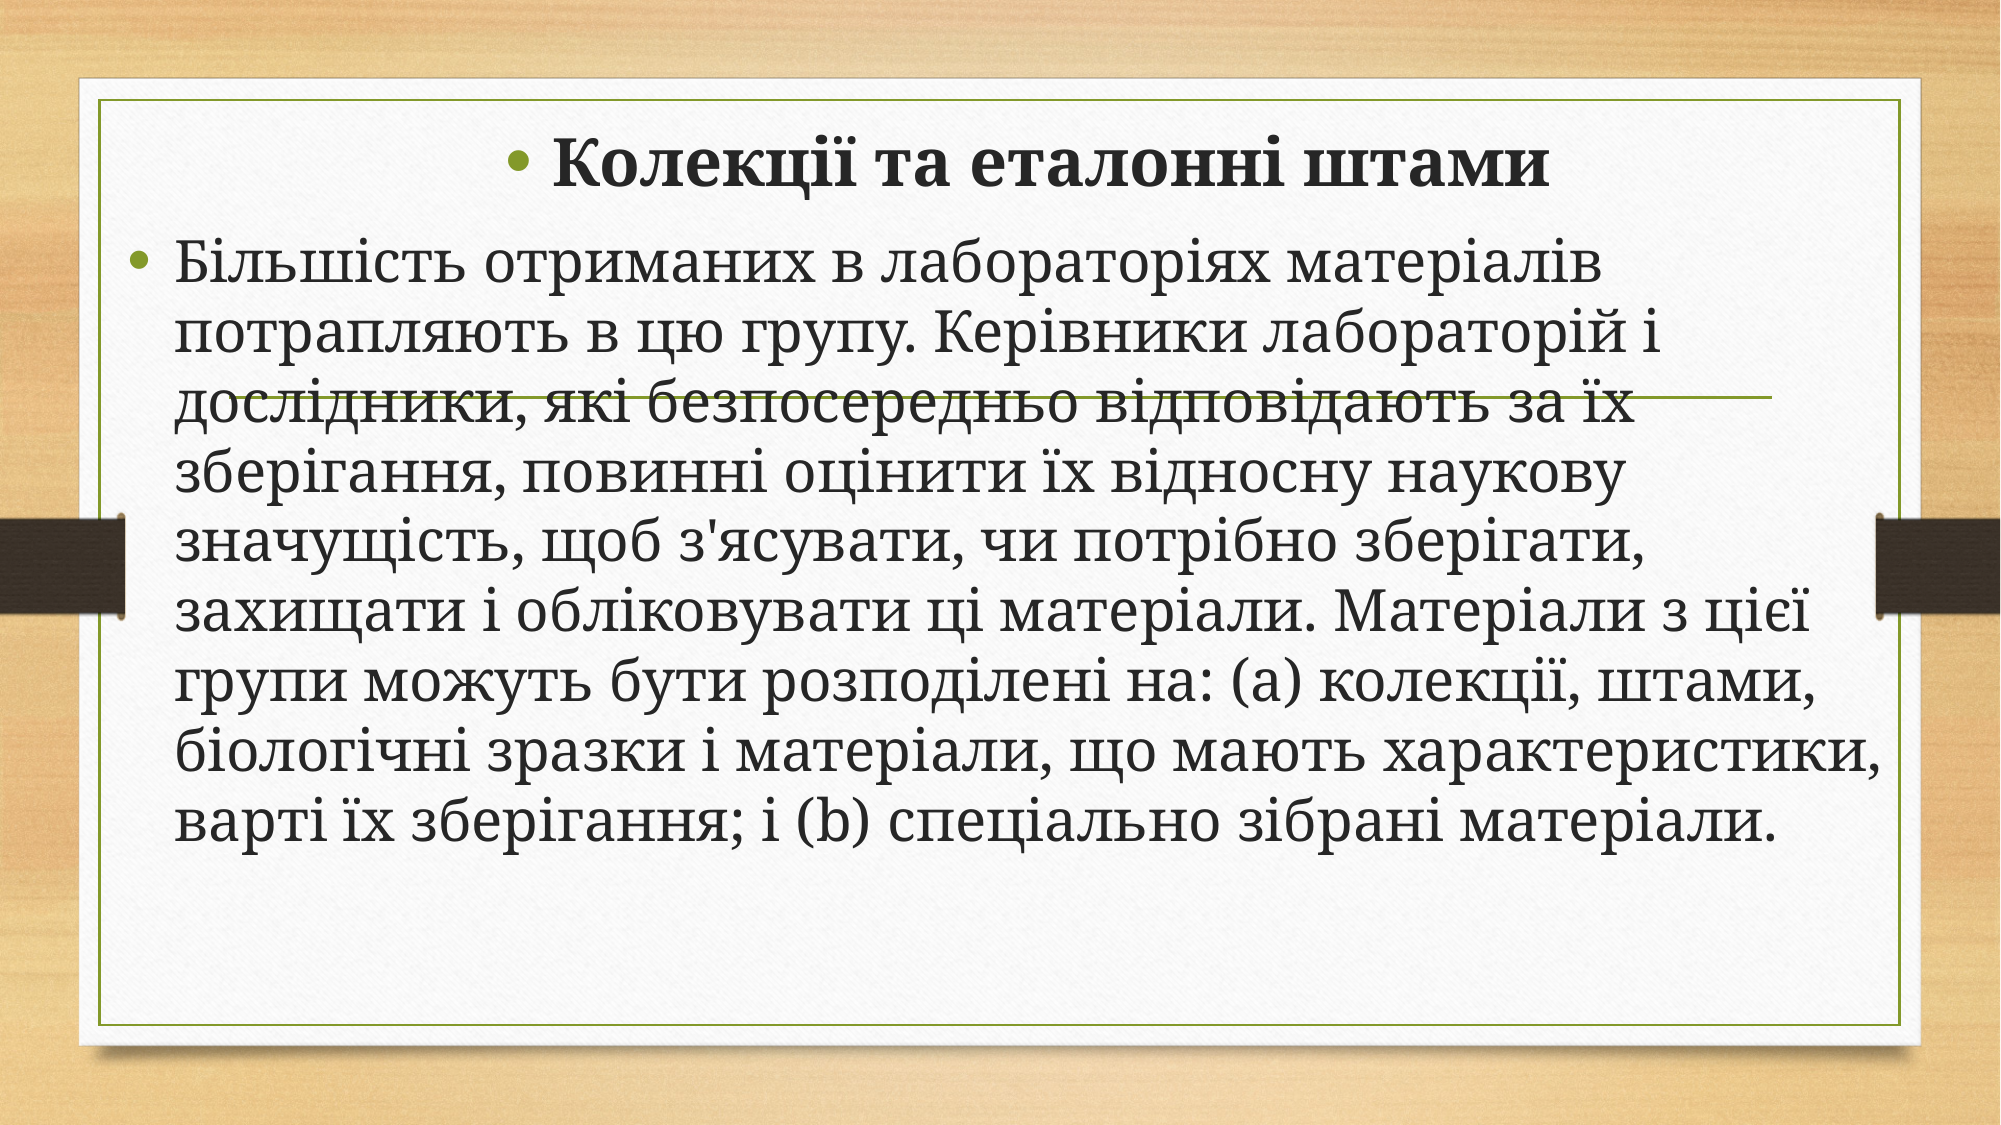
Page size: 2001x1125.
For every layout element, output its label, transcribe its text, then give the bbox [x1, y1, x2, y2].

list Колекції та еталонні штами Більшість отриманих в лабораторіях матеріалів потрапляють в цю групу. Керівники лабораторій і дослідники, які безпосередньо відповідають за їх зберігання, повинні оцінити їх відносну наукову значущість, щоб з'ясувати, чи потрібно зберігати, захищати і обліковувати ці матеріали. Матеріали з цієї групи можуть бути розподілені на: (а) колекції, штами, біологічні зразки і матеріали, що мають характеристики, варті їх зберігання; і (b) спеціально зібрані матеріали. [112, 112, 1963, 1073]
picture [0, 0, 2001, 1125]
